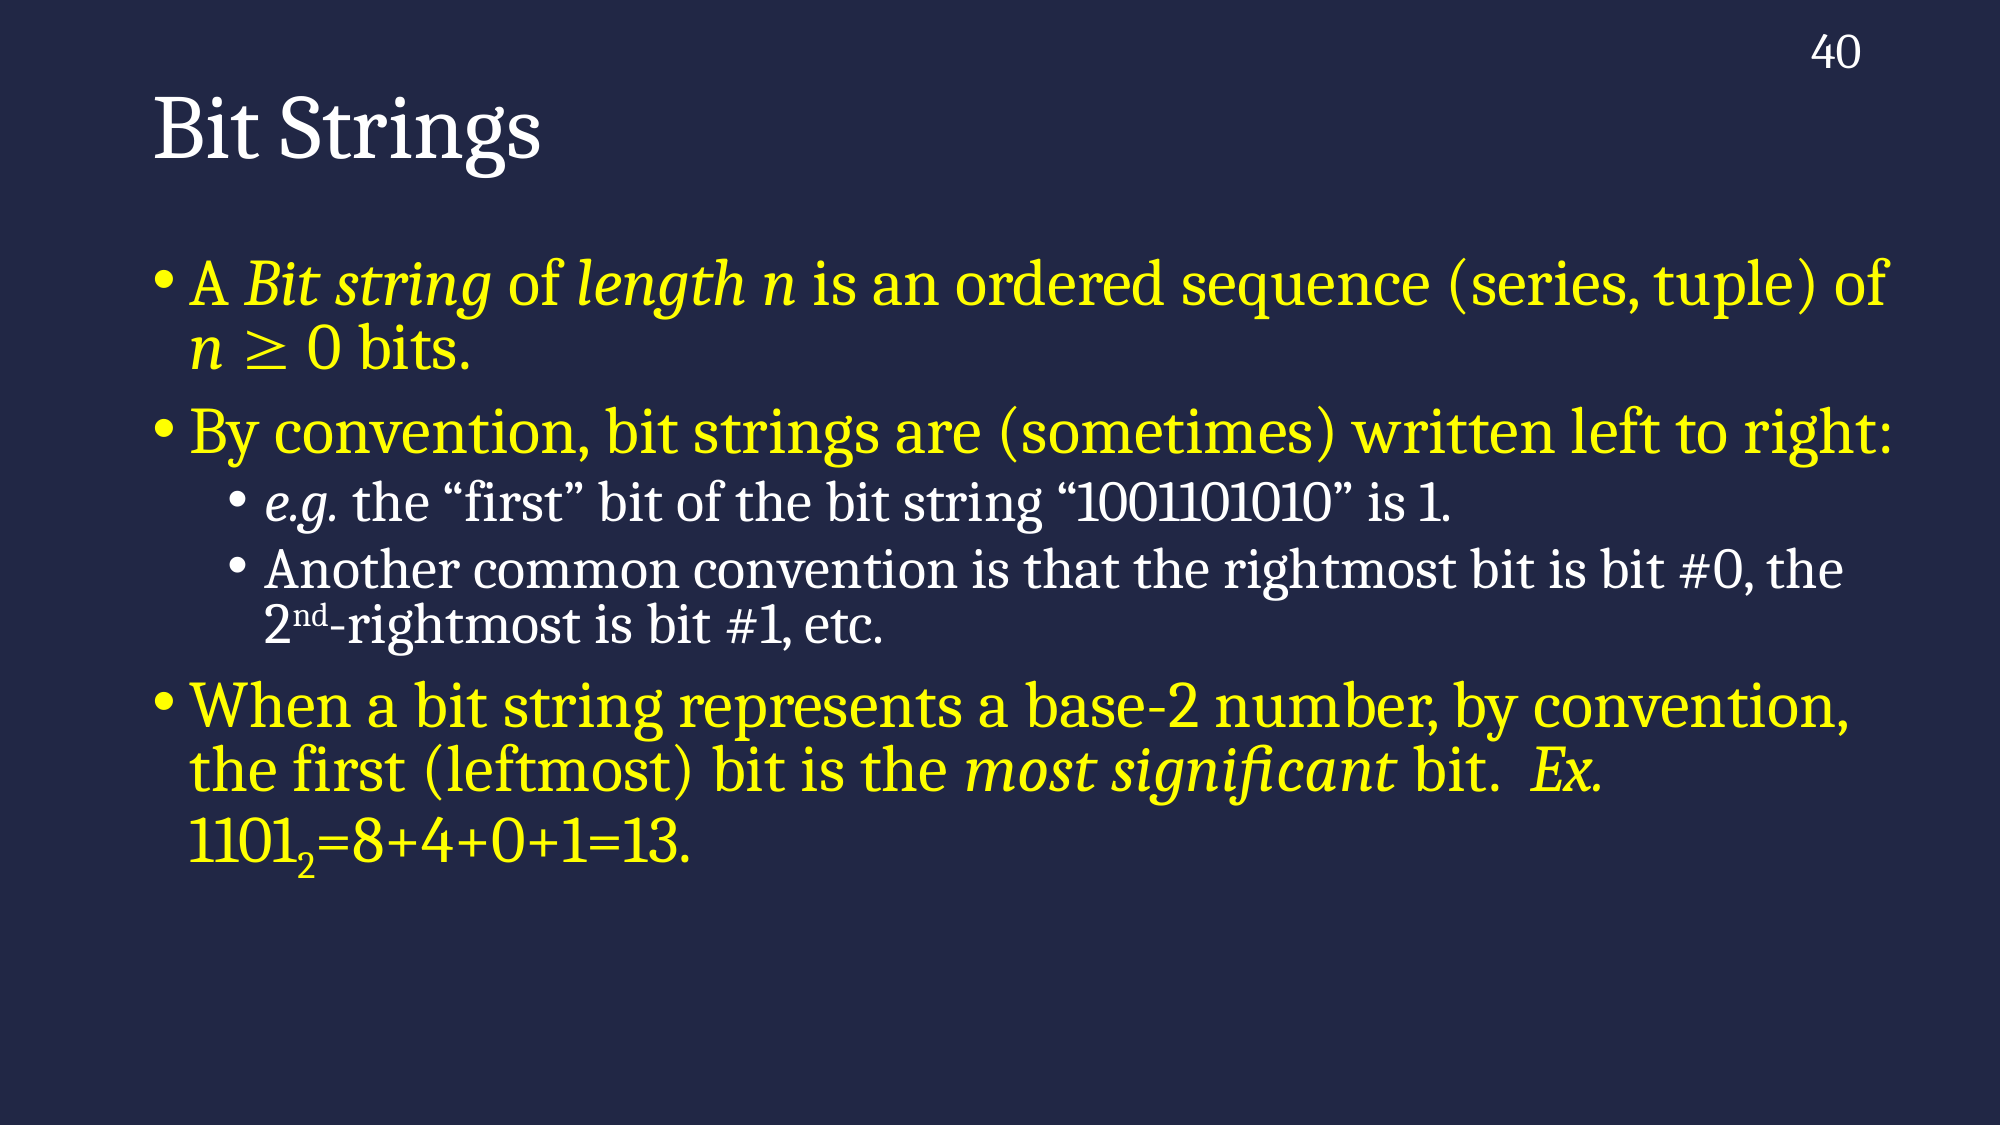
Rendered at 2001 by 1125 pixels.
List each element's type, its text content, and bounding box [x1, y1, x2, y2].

slide_number 40 [1760, 18, 1877, 79]
list A Bit string of length n is an ordered sequence (series, tuple) of n  0 bits. By convention, bit strings are (sometimes) written left to right: e.g. the “first” bit of the bit string “1001101010” is 1. Another common convention is that the rightmost bit is bit #0, the 2nd-rightmost is bit #1, etc. When a bit string represents a base-2 number, by convention, the first (leftmost) bit is the most significant bit. Ex. 11012=8+4+0+1=13. [137, 246, 1916, 1014]
title Bit Strings [137, 59, 1863, 198]
